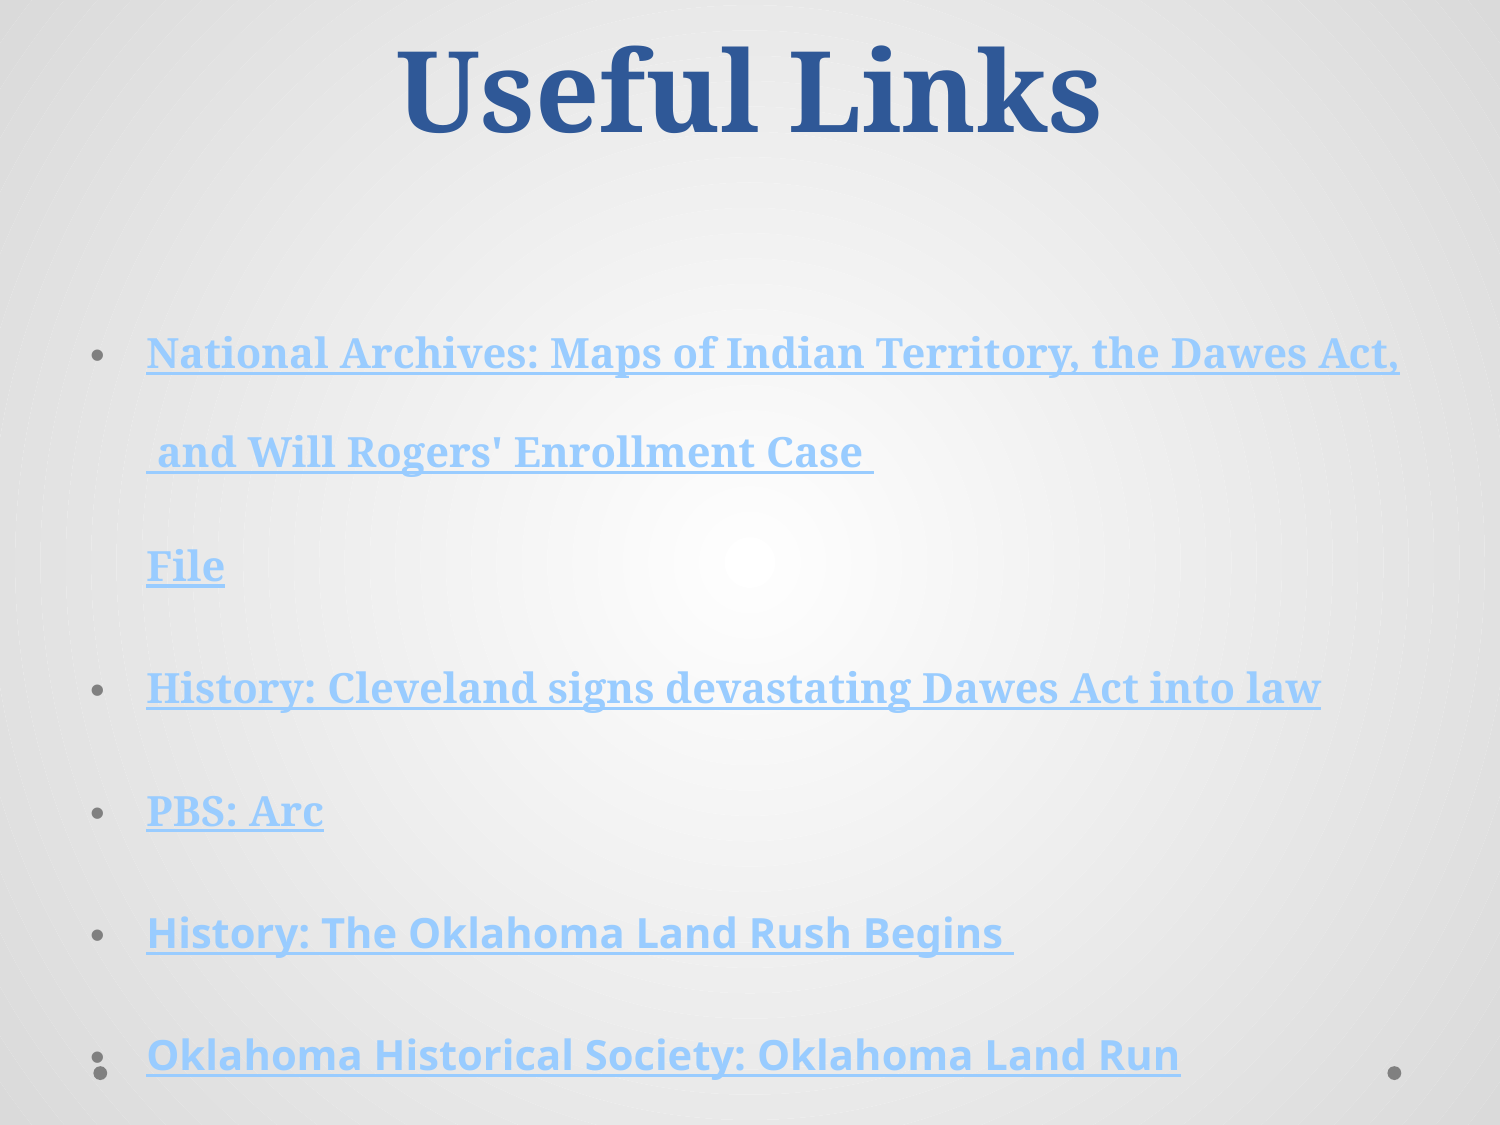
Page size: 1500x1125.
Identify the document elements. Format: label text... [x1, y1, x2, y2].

title Useful Links [75, 0, 1425, 163]
list National Archives: Maps of Indian Territory, the Dawes Act, and Will Rogers' Enrollment Case File History: Cleveland signs devastating Dawes Act into law PBS: Arc History: The Oklahoma Land Rush Begins Oklahoma Historical Society: Oklahoma Land Run [75, 262, 1425, 1005]
